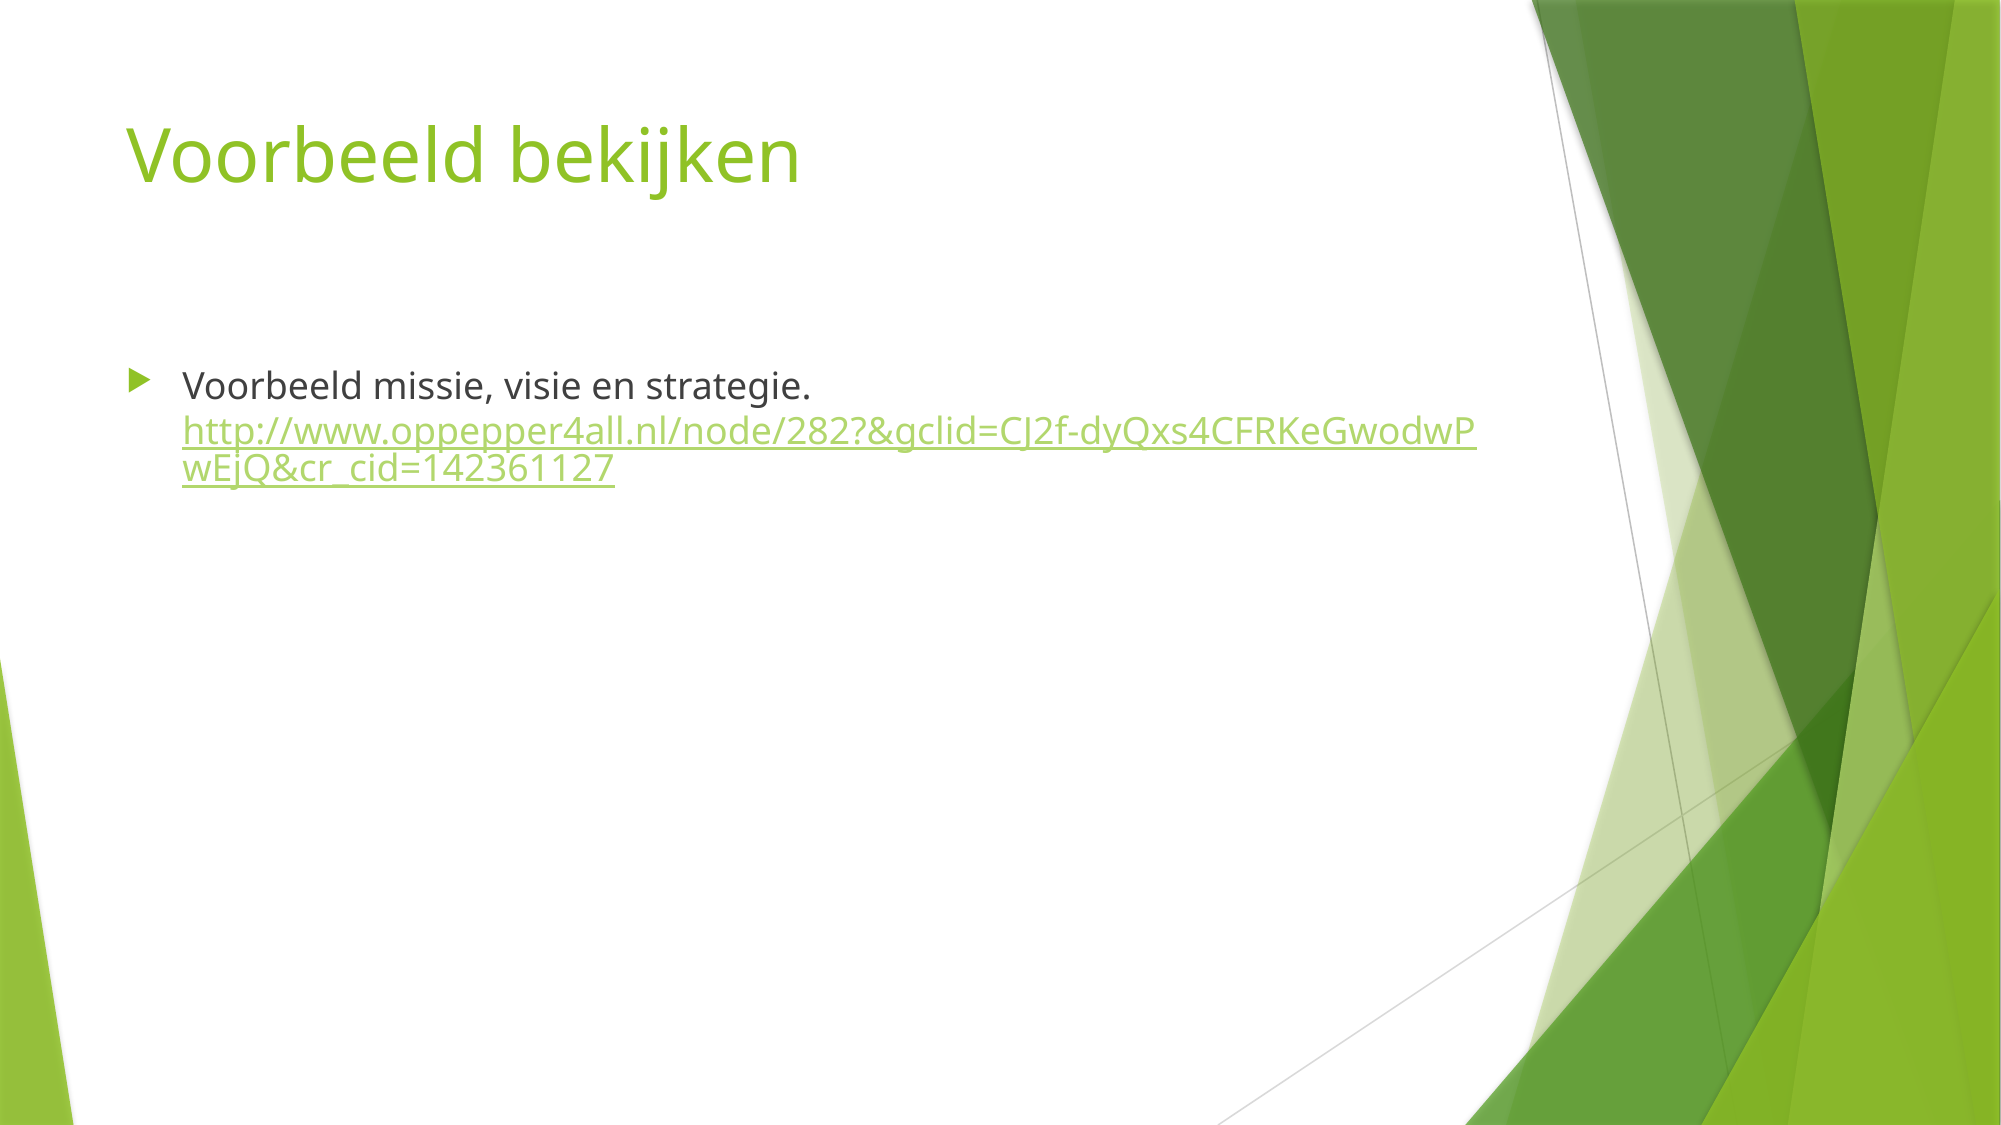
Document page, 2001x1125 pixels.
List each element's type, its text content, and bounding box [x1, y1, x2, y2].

list Voorbeeld missie, visie en strategie. http://www.oppepper4all.nl/node/282?&gclid=CJ2f-dyQxs4CFRKeGwodwPwEjQ&cr_cid=142361127 [111, 354, 1522, 992]
title Voorbeeld bekijken [111, 99, 1522, 317]
